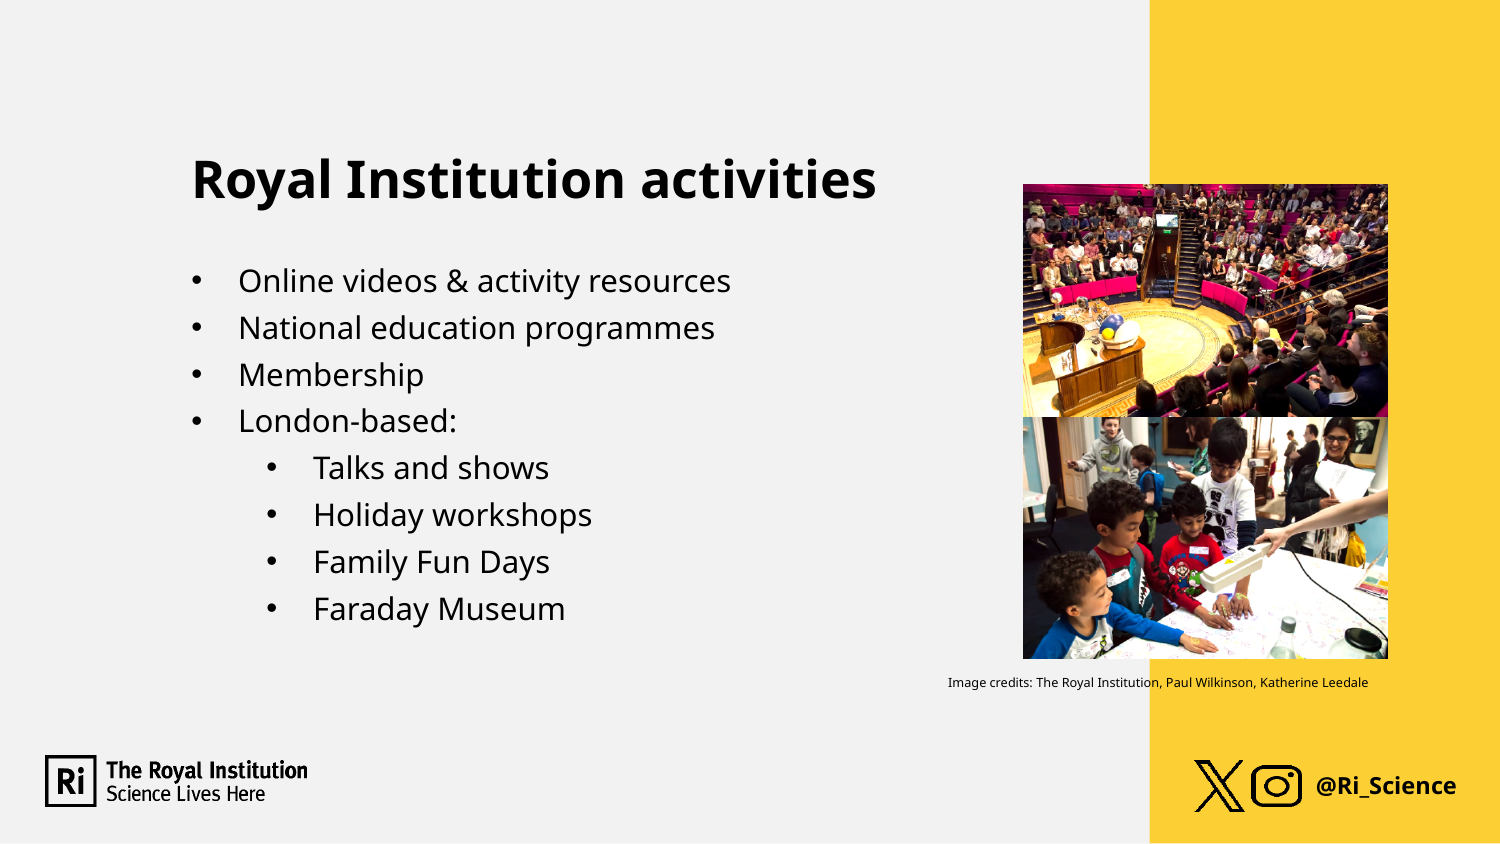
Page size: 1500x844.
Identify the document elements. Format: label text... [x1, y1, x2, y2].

text_box Image credits: The Royal Institution, Paul Wilkinson, Katherine Leedale [947, 666, 1370, 698]
text_box Online videos & activity resources National education programmes Membership London-based: Talks and shows Holiday workshops Family Fun Days Faraday Museum [176, 253, 949, 634]
picture [1194, 760, 1245, 812]
picture [45, 755, 307, 807]
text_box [1022, 184, 1388, 660]
text_box Royal Institution activities [176, 138, 1023, 216]
picture [1251, 765, 1302, 807]
